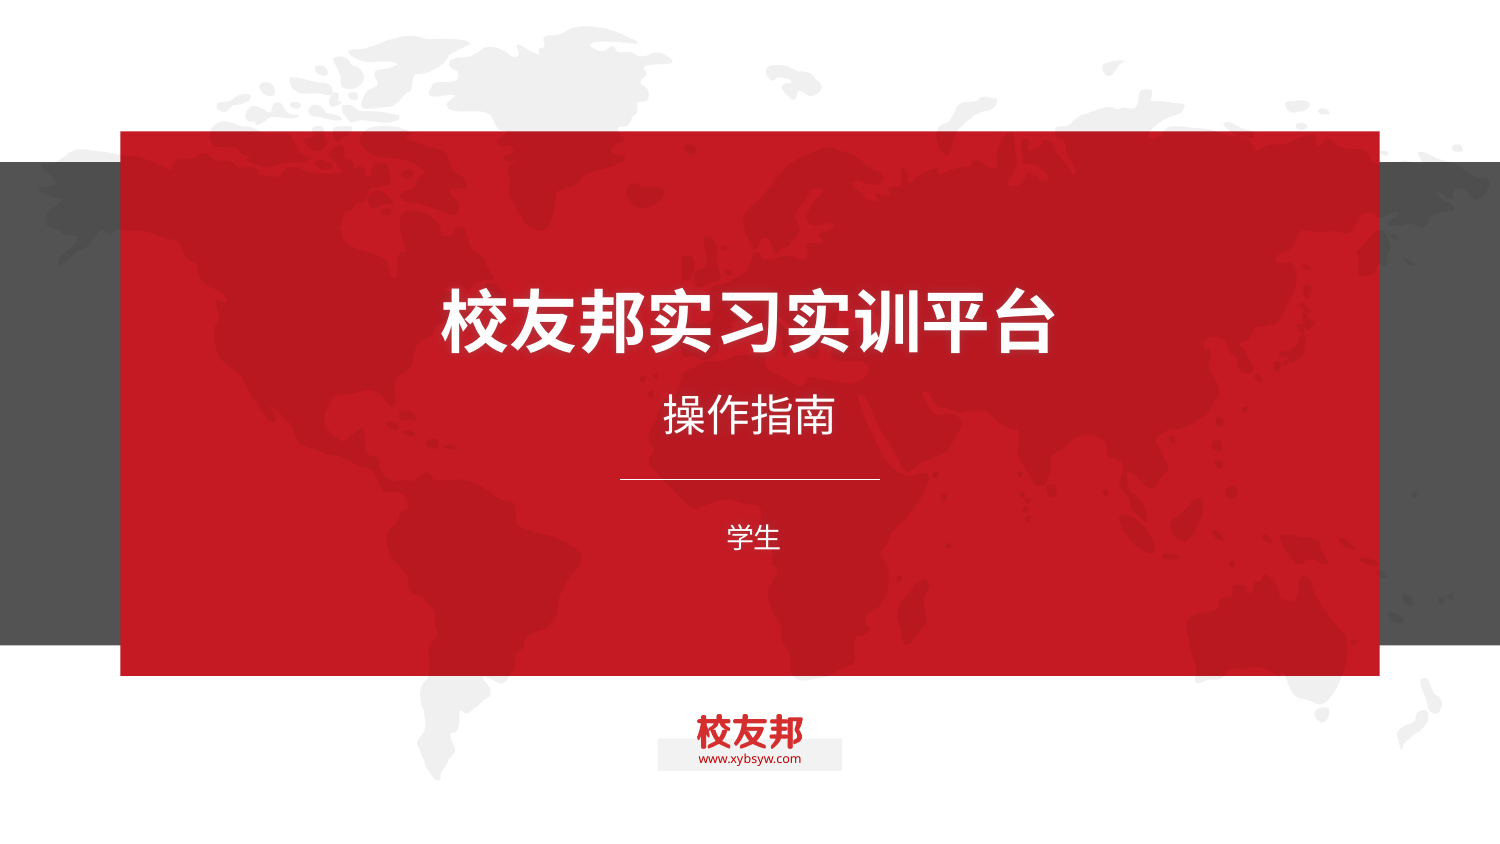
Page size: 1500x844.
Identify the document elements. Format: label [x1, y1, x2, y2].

text_box [657, 714, 843, 774]
picture [0, 3, 1500, 844]
